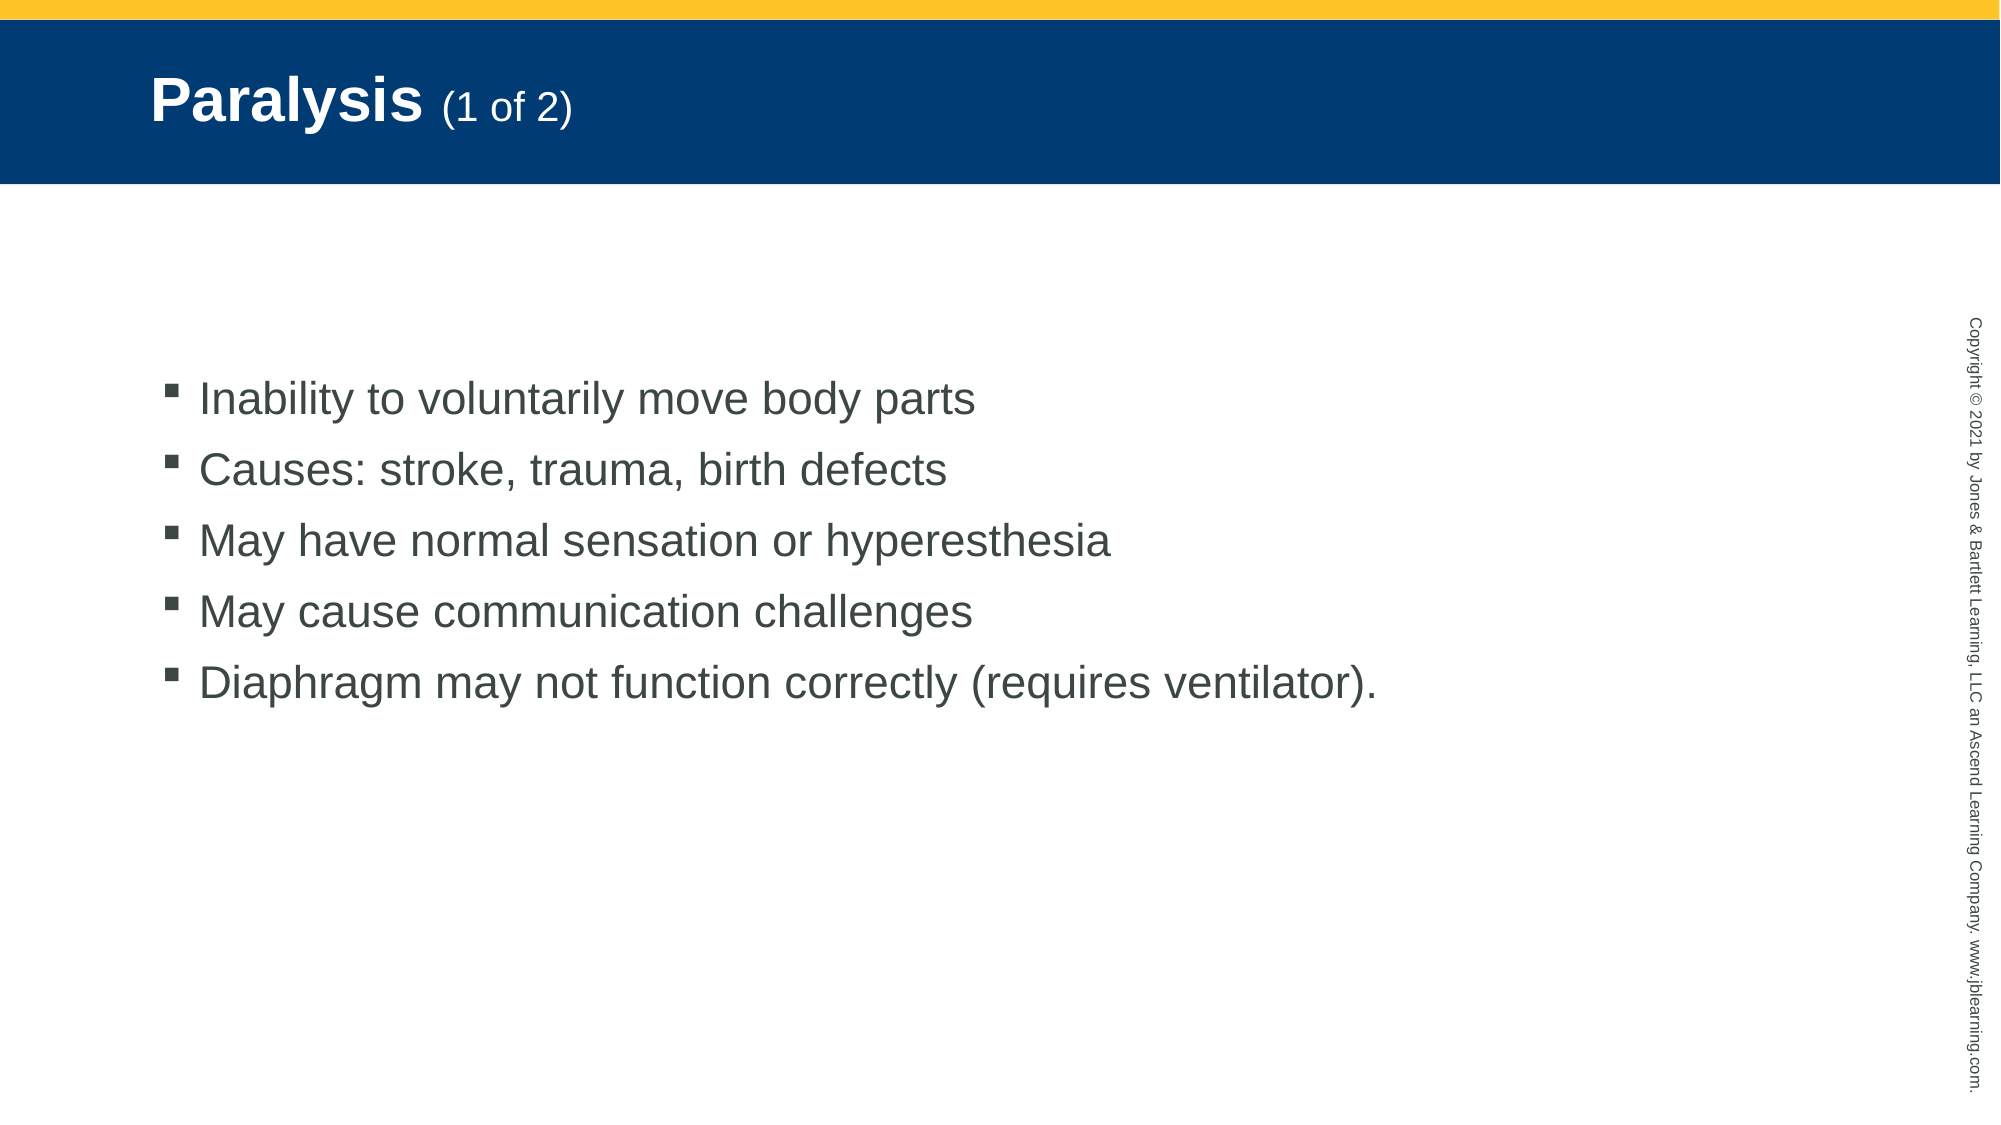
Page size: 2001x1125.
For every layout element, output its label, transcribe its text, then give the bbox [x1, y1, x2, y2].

list Inability to voluntarily move body parts Causes: stroke, trauma, birth defects May have normal sensation or hyperesthesia May cause communication challenges Diaphragm may not function correctly (requires ventilator). [146, 361, 1859, 1016]
title Paralysis (1 of 2) [0, 19, 2000, 185]
